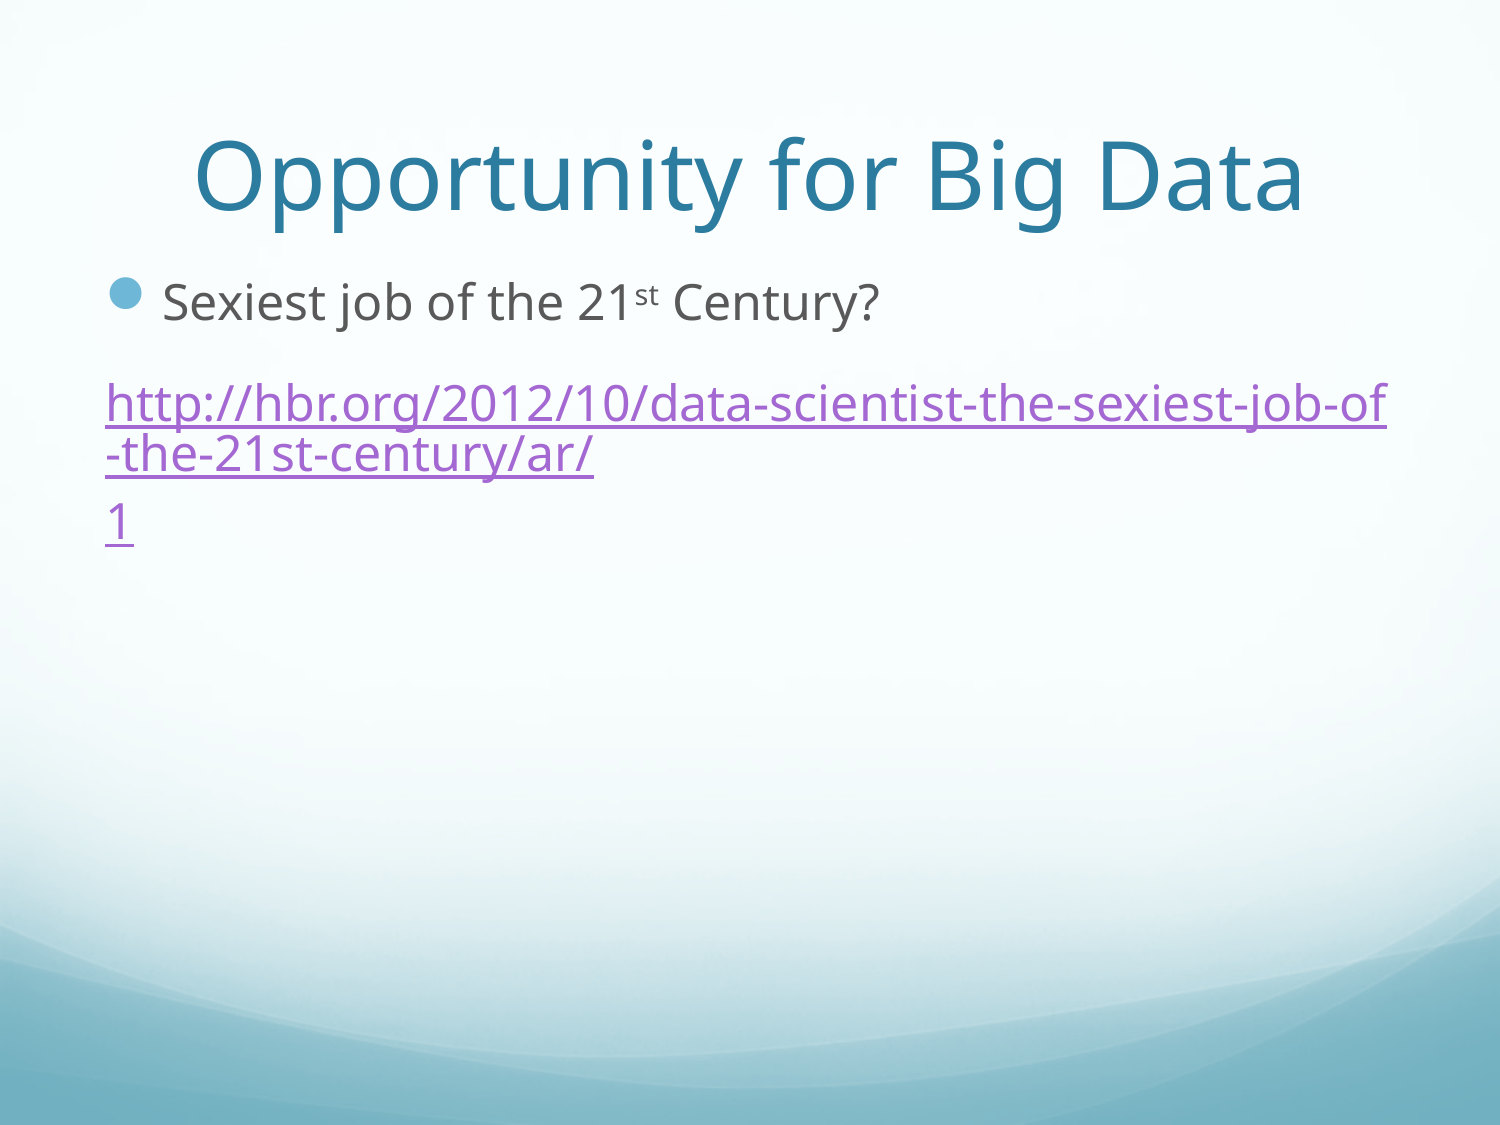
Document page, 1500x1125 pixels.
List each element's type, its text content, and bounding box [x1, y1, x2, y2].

title Opportunity for Big Data [90, 17, 1410, 237]
list Sexiest job of the 21st Century? http://hbr.org/2012/10/data-scientist-the-sexiest-job-of-the-21st-century/ar/1 [90, 262, 1410, 975]
